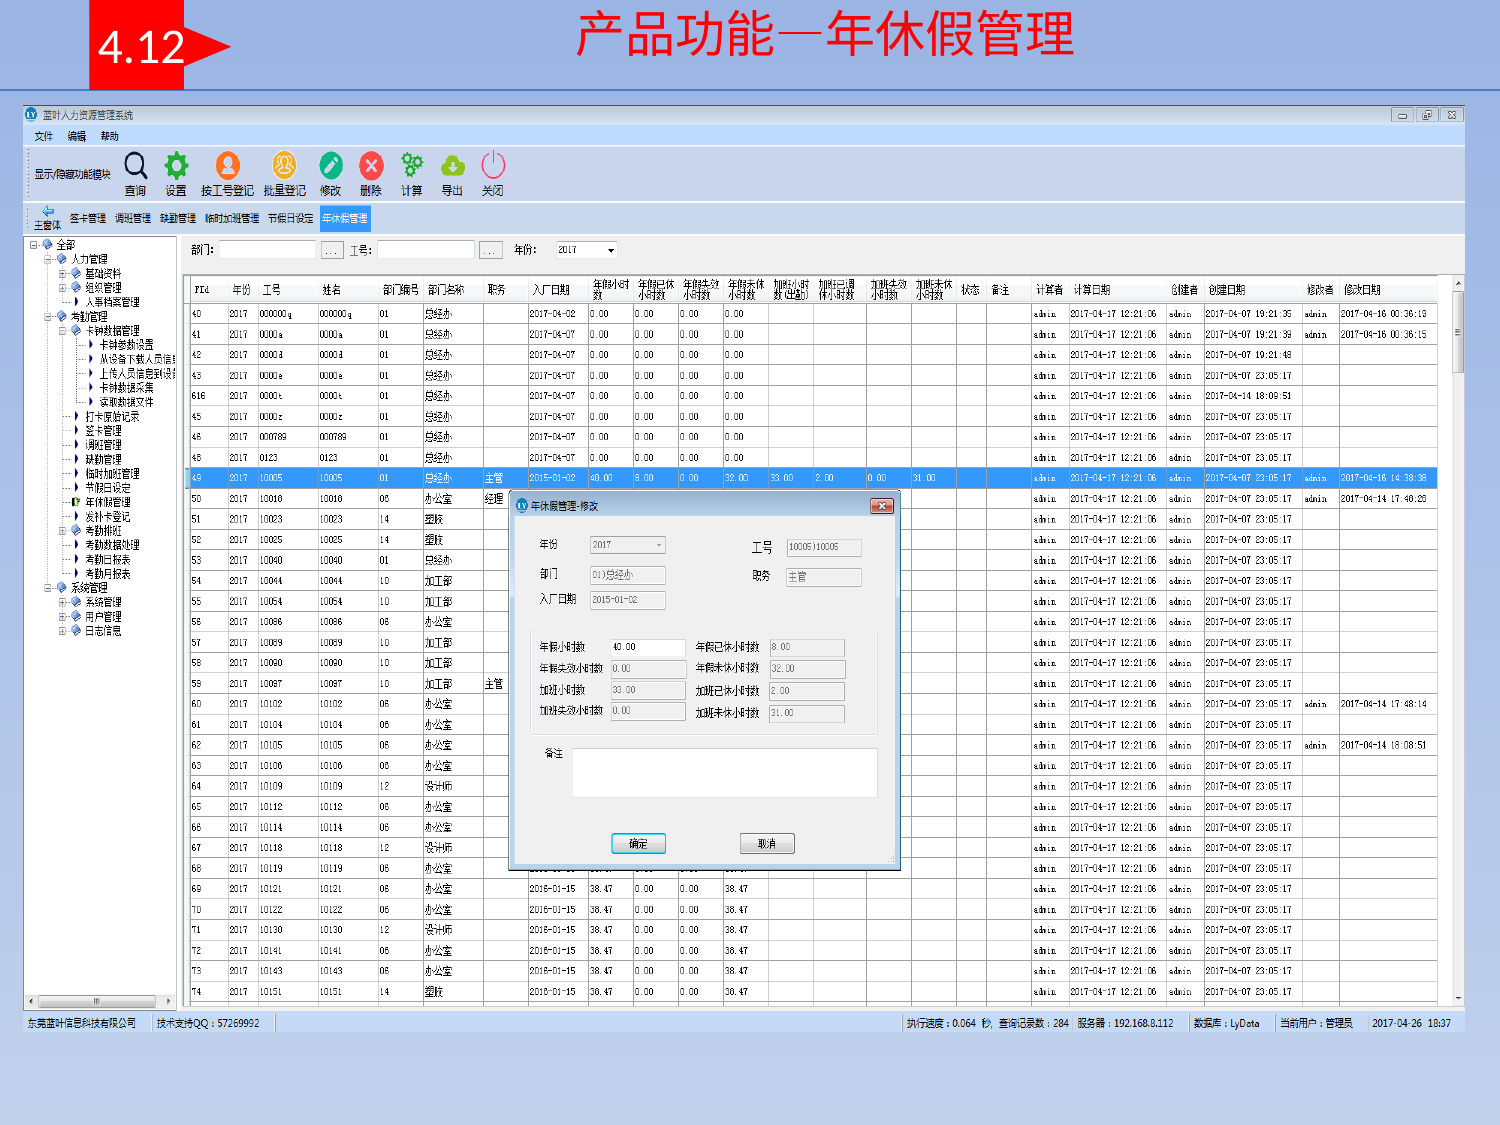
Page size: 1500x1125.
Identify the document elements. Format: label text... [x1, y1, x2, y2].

text_box 产品功能—年休假管理 [561, 0, 1137, 71]
text_box [87, 0, 186, 6]
text_box 4.12 [82, 6, 201, 81]
text_box [201, 31, 234, 62]
text_box [87, 81, 186, 89]
picture [23, 105, 1466, 1032]
